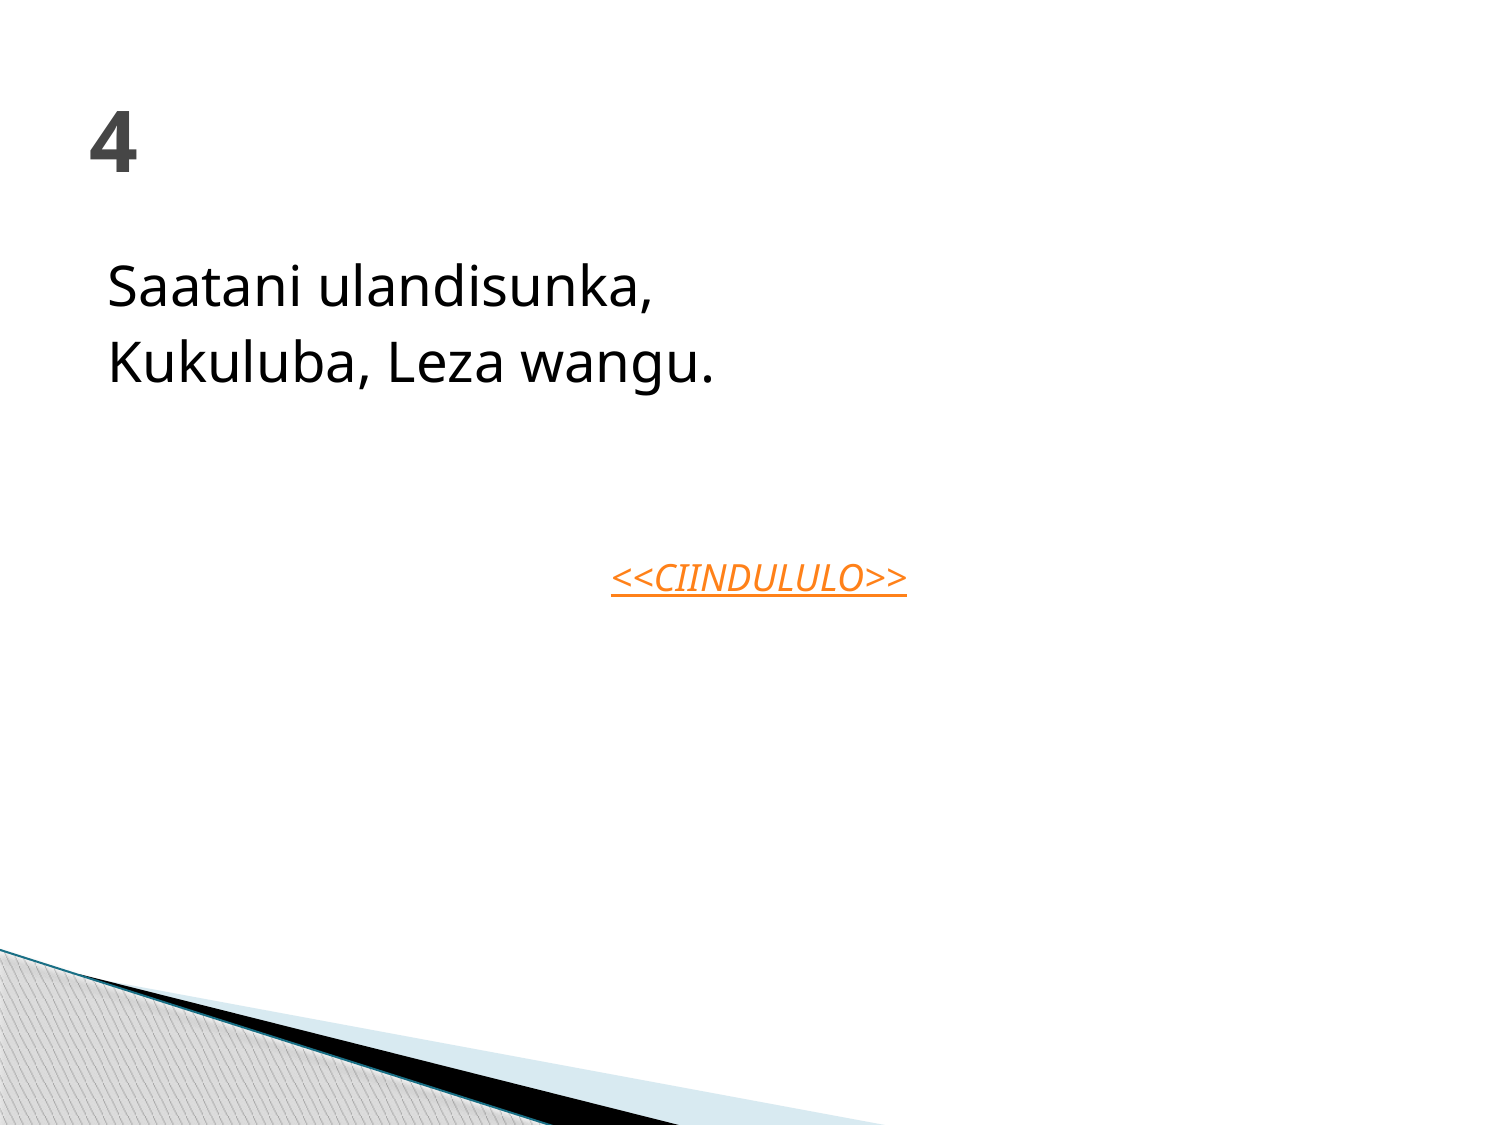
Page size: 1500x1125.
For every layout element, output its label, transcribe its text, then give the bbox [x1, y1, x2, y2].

title 4 [75, 45, 1425, 233]
list Saatani ulandisunka, Kukuluba, Leza wangu. <<CIINDULULO>> [75, 243, 1425, 986]
